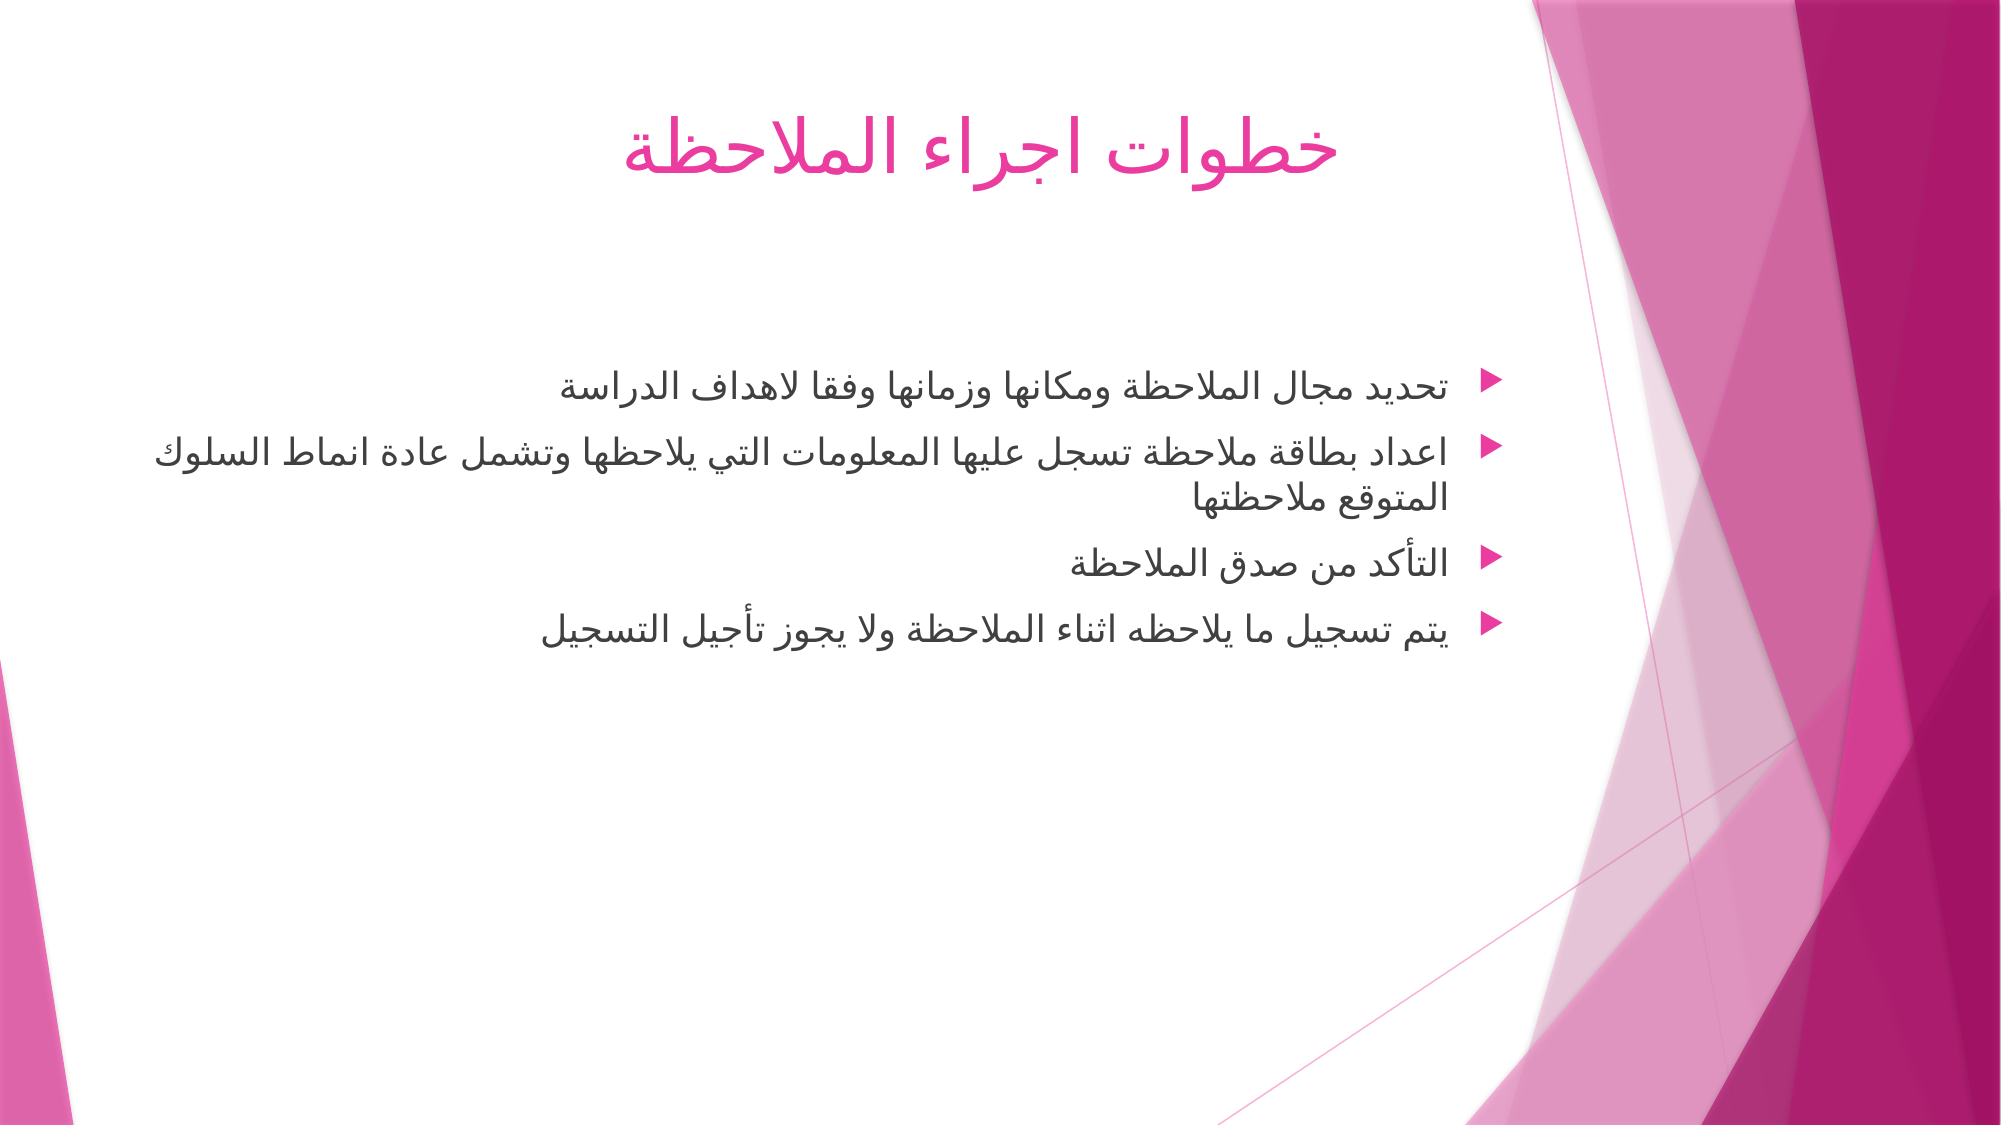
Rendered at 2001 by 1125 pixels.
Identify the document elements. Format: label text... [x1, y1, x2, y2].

title خطوات اجراء الملاحظة [267, 90, 1678, 308]
list تحديد مجال الملاحظة ومكانها وزمانها وفقا لاهداف الدراسة اعداد بطاقة ملاحظة تسجل عليها المعلومات التي يلاحظها وتشمل عادة انماط السلوك المتوقع ملاحظتها التأكد من صدق الملاحظة يتم تسجيل ما يلاحظه اثناء الملاحظة ولا يجوز تأجيل التسجيل [111, 354, 1522, 992]
